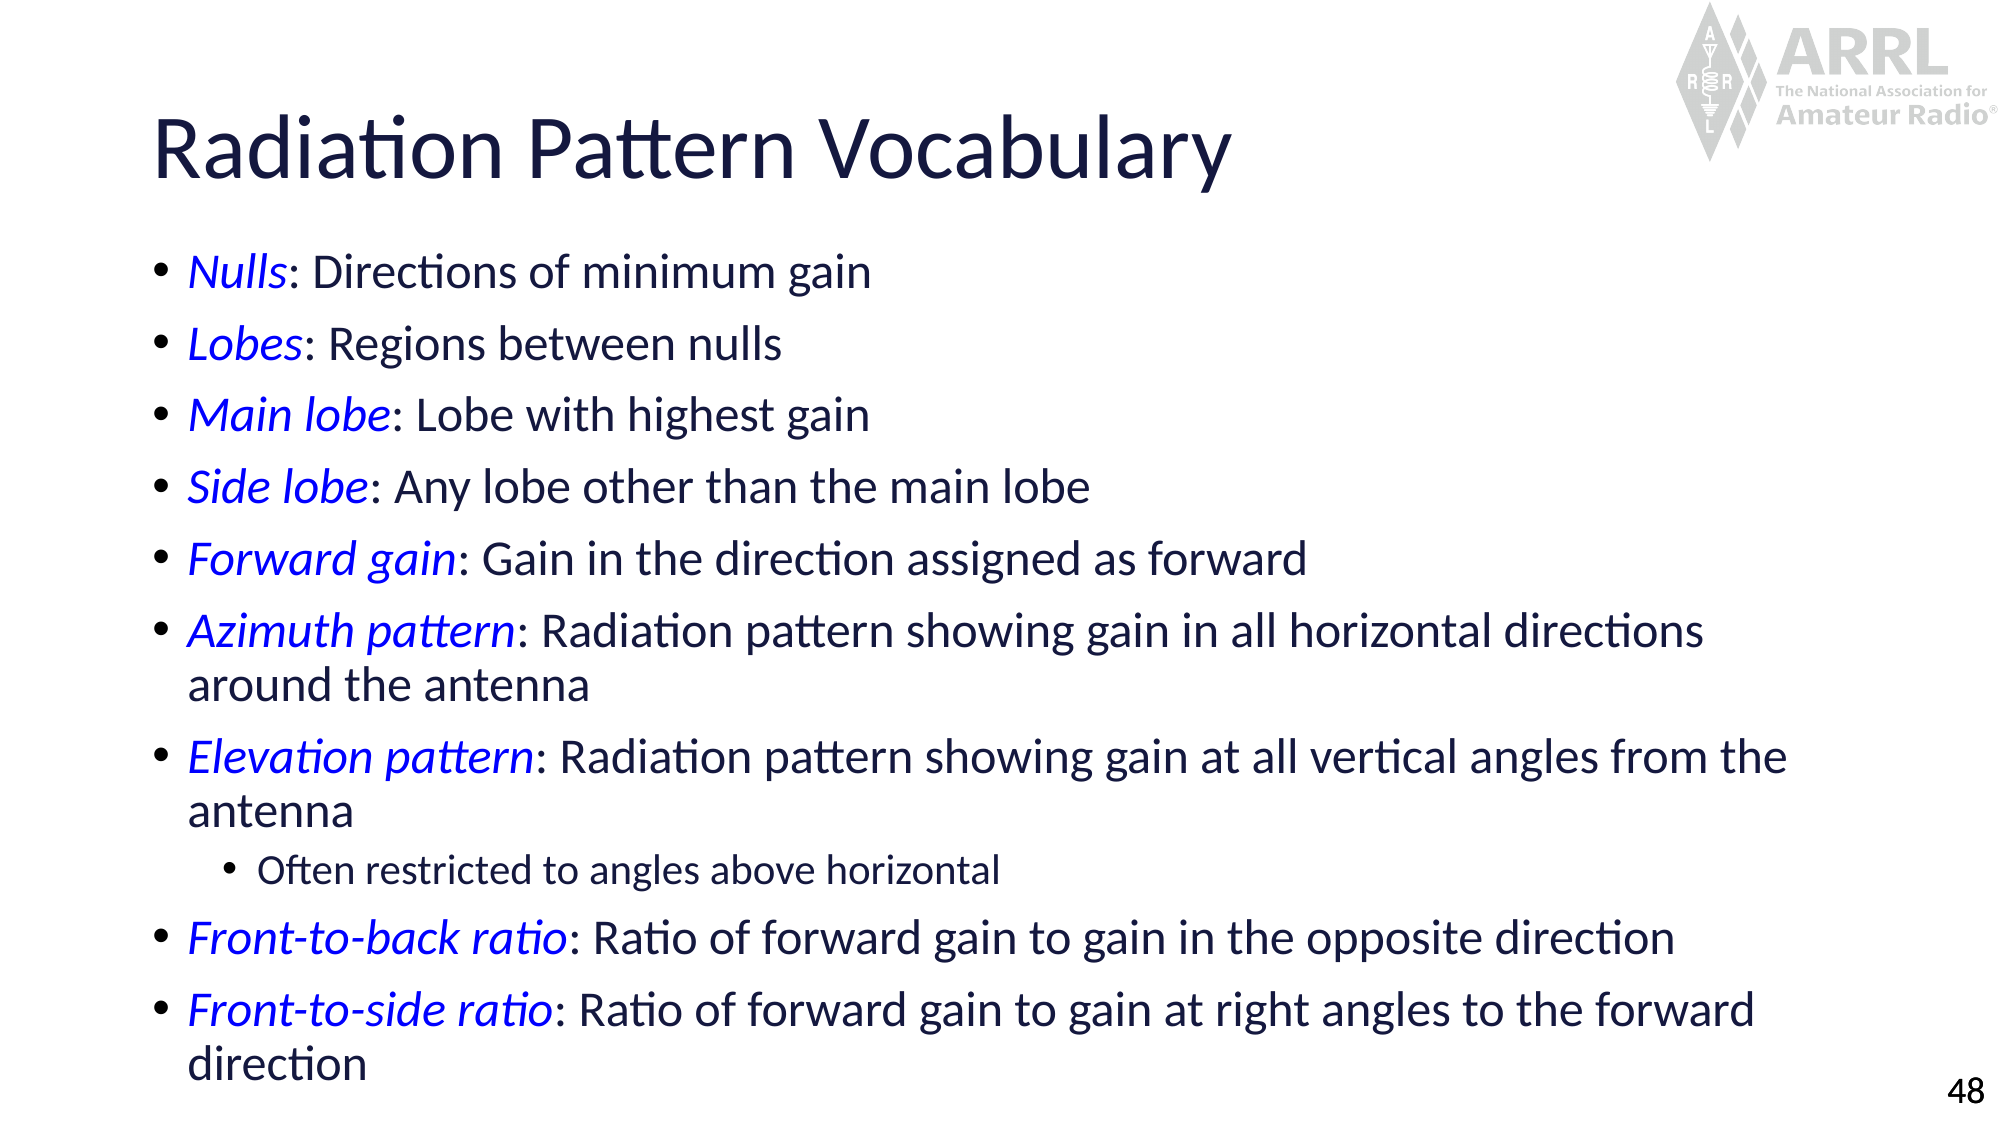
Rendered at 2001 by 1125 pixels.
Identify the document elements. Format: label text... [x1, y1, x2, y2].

picture [1674, 0, 2000, 164]
list Nulls: Directions of minimum gain Lobes: Regions between nulls Main lobe: Lobe with highest gain Side lobe: Any lobe other than the main lobe Forward gain: Gain in the direction assigned as forward Azimuth pattern: Radiation pattern showing gain in all horizontal directions around the antenna Elevation pattern: Radiation pattern showing gain at all vertical angles from the antenna Often restricted to angles above horizontal Front-to-back ratio: Ratio of forward gain to gain in the opposite direction Front-to-side ratio: Ratio of forward gain to gain at right angles to the forward direction [137, 237, 1863, 1104]
title Radiation Pattern Vocabulary [137, 59, 1863, 237]
